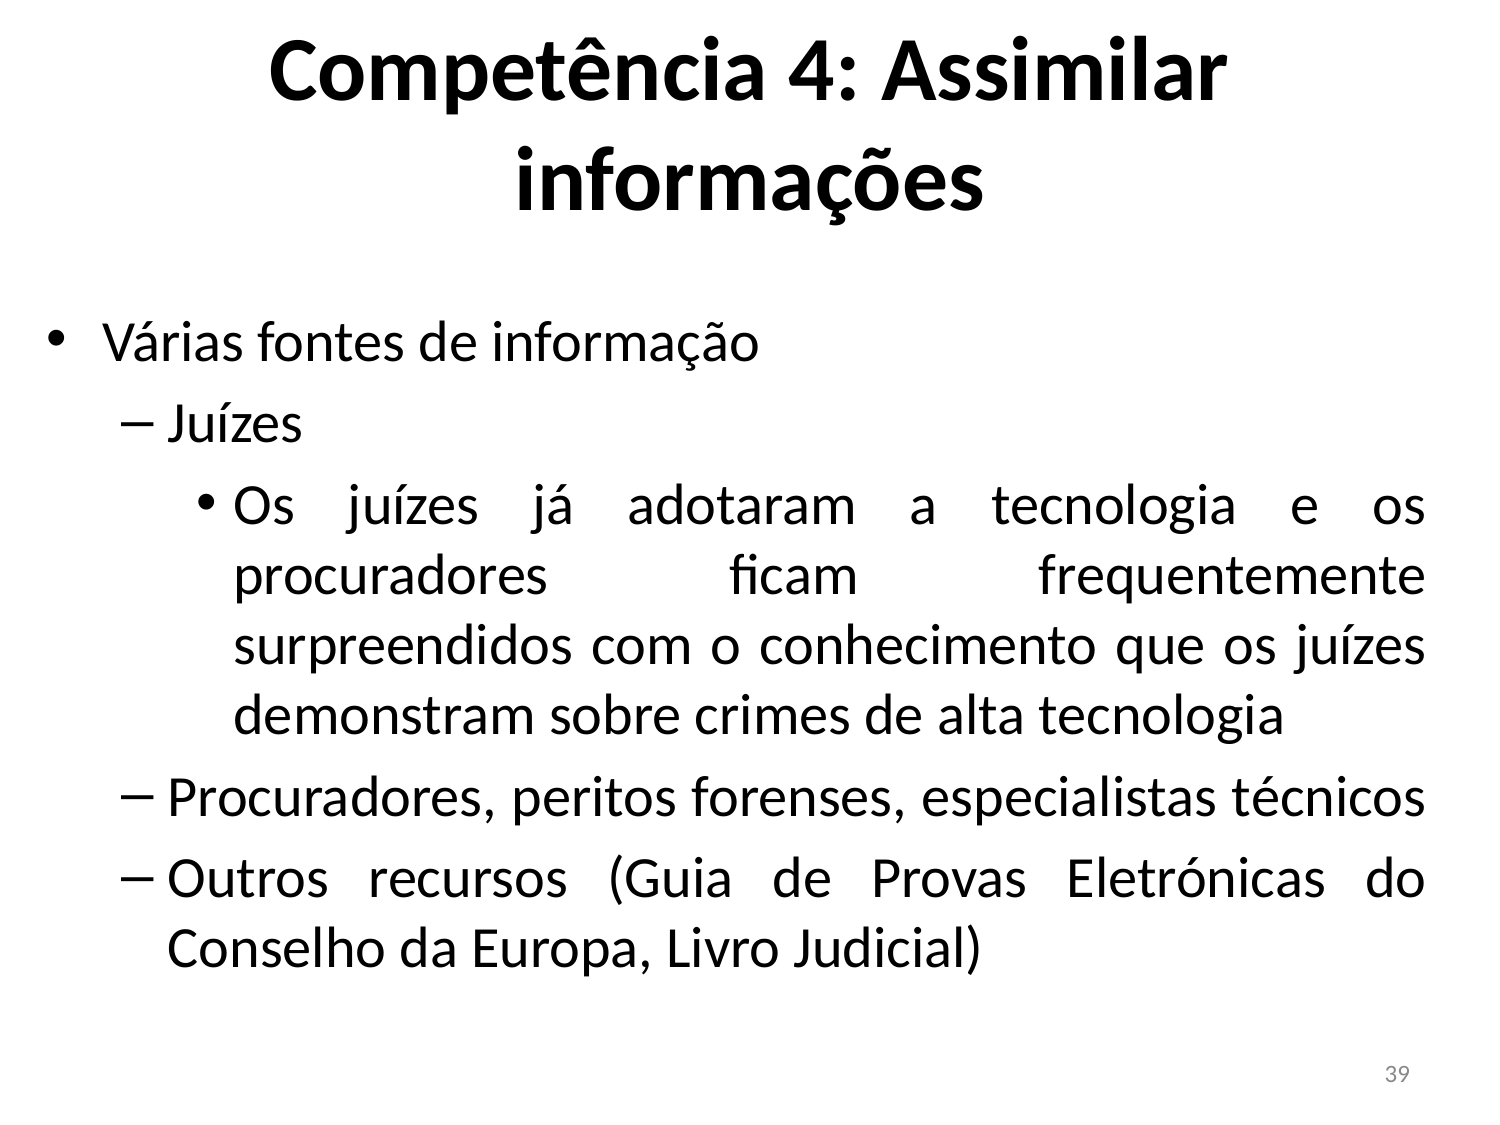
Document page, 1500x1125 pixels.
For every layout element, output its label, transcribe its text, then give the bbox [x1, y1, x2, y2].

text_box Várias fontes de informação Juízes Os juízes já adotaram a tecnologia e os procuradores ficam frequentemente surpreendidos com o conhecimento que os juízes demonstram sobre crimes de alta tecnologia Procuradores, peritos forenses, especialistas técnicos Outros recursos (Guia de Provas Eletrónicas do Conselho da Europa, Livro Judicial) [31, 295, 1442, 1096]
slide_number 39 [1074, 1042, 1425, 1103]
title Competência 4: Assimilar informações [75, 24, 1425, 213]
